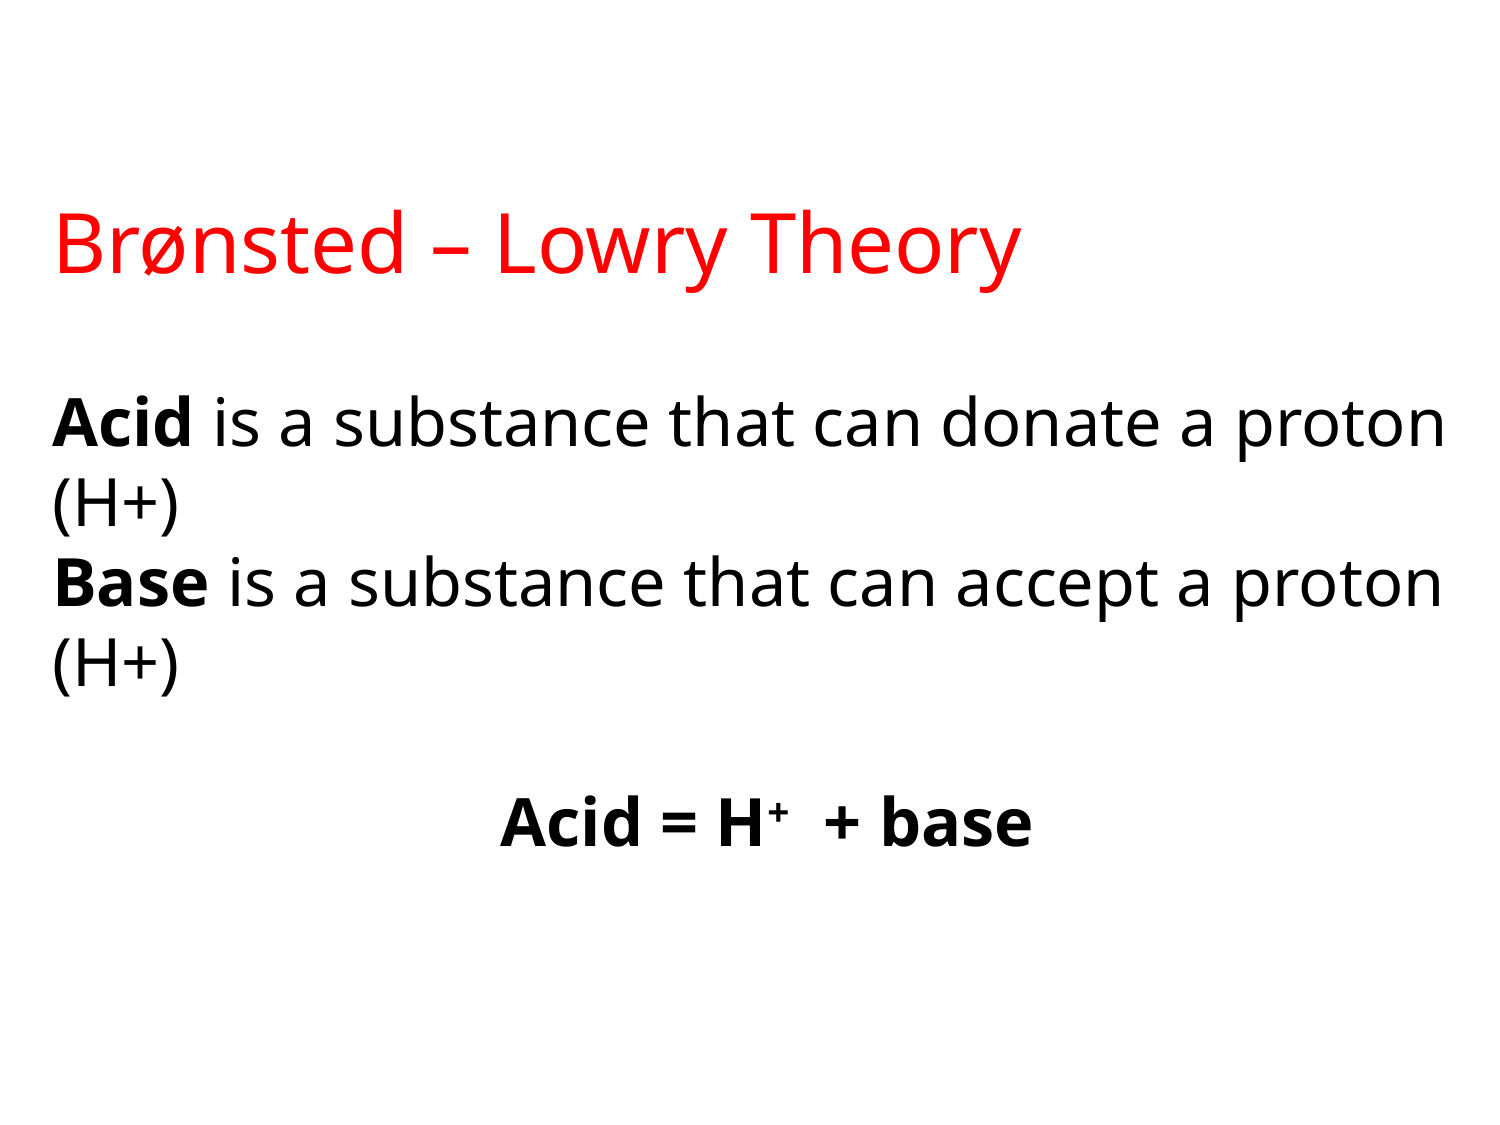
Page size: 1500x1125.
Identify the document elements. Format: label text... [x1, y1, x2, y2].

text_box Brønsted – Lowry Theory Acid is a substance that can donate a proton (H+) Base is a substance that can accept a proton (H+) Acid = H+ + base [37, 112, 1466, 937]
